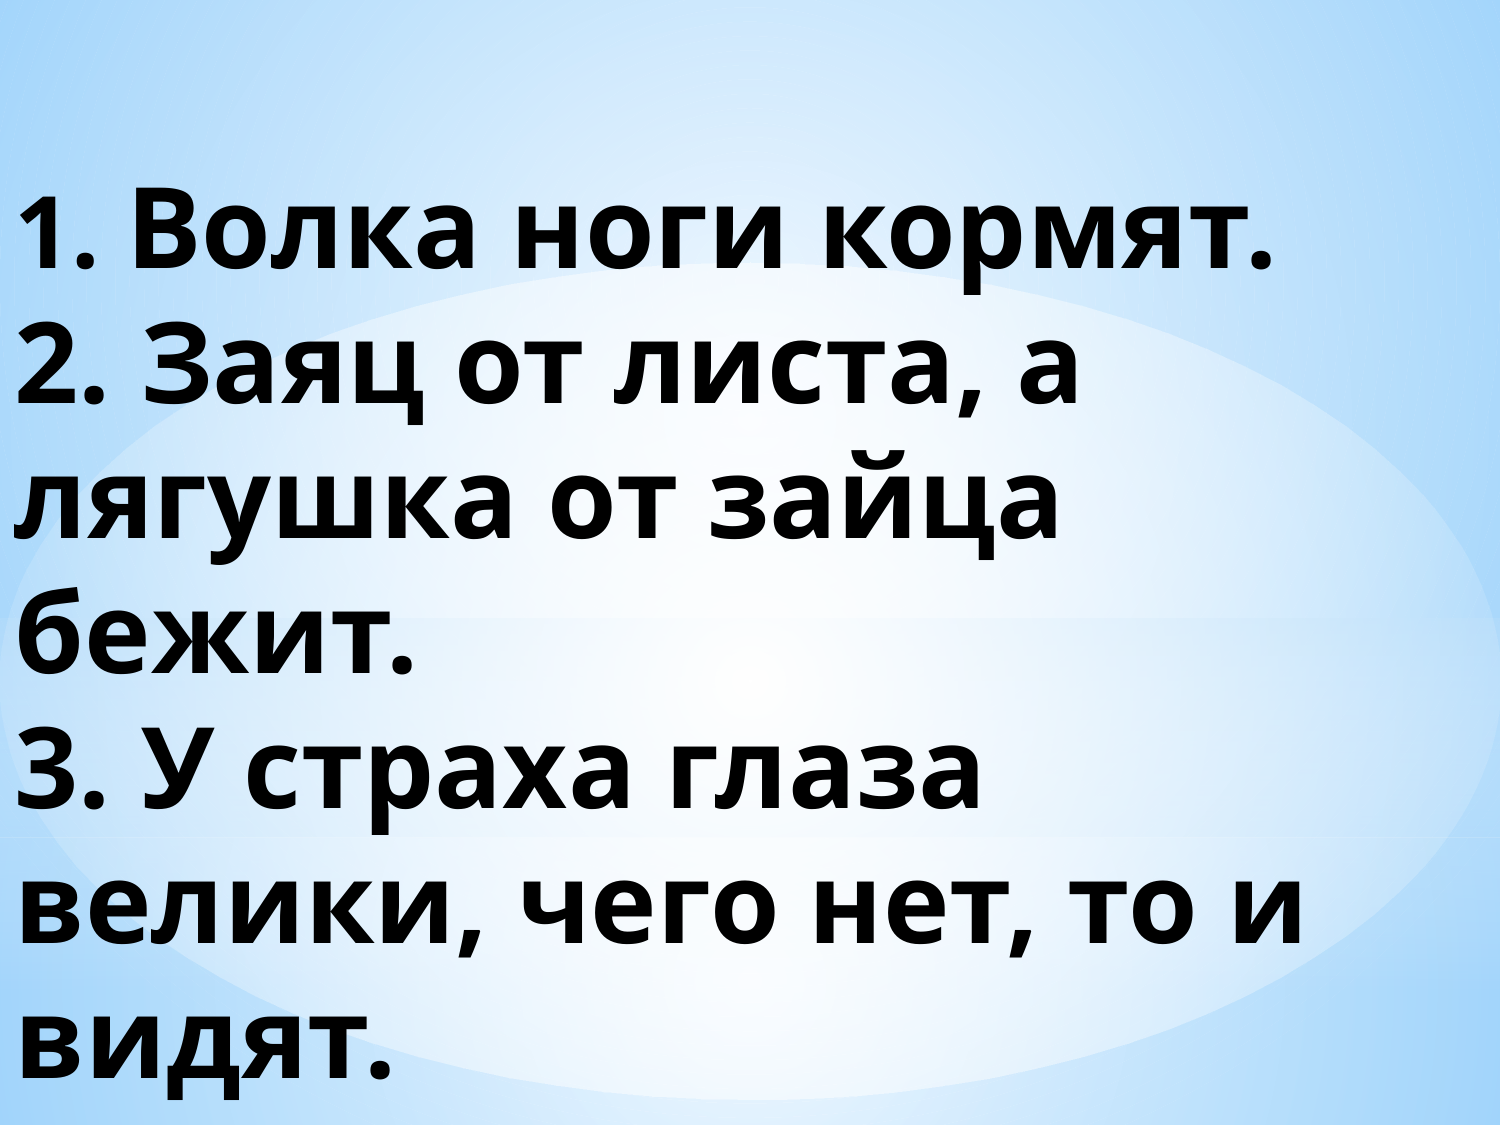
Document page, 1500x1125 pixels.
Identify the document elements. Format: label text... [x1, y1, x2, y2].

text_box 1. Волка ноги кормят. 2. Заяц от листа, а лягушка от зайца бежит. 3. У страха глаза велики, чего нет, то и видят. [0, 149, 1483, 1125]
